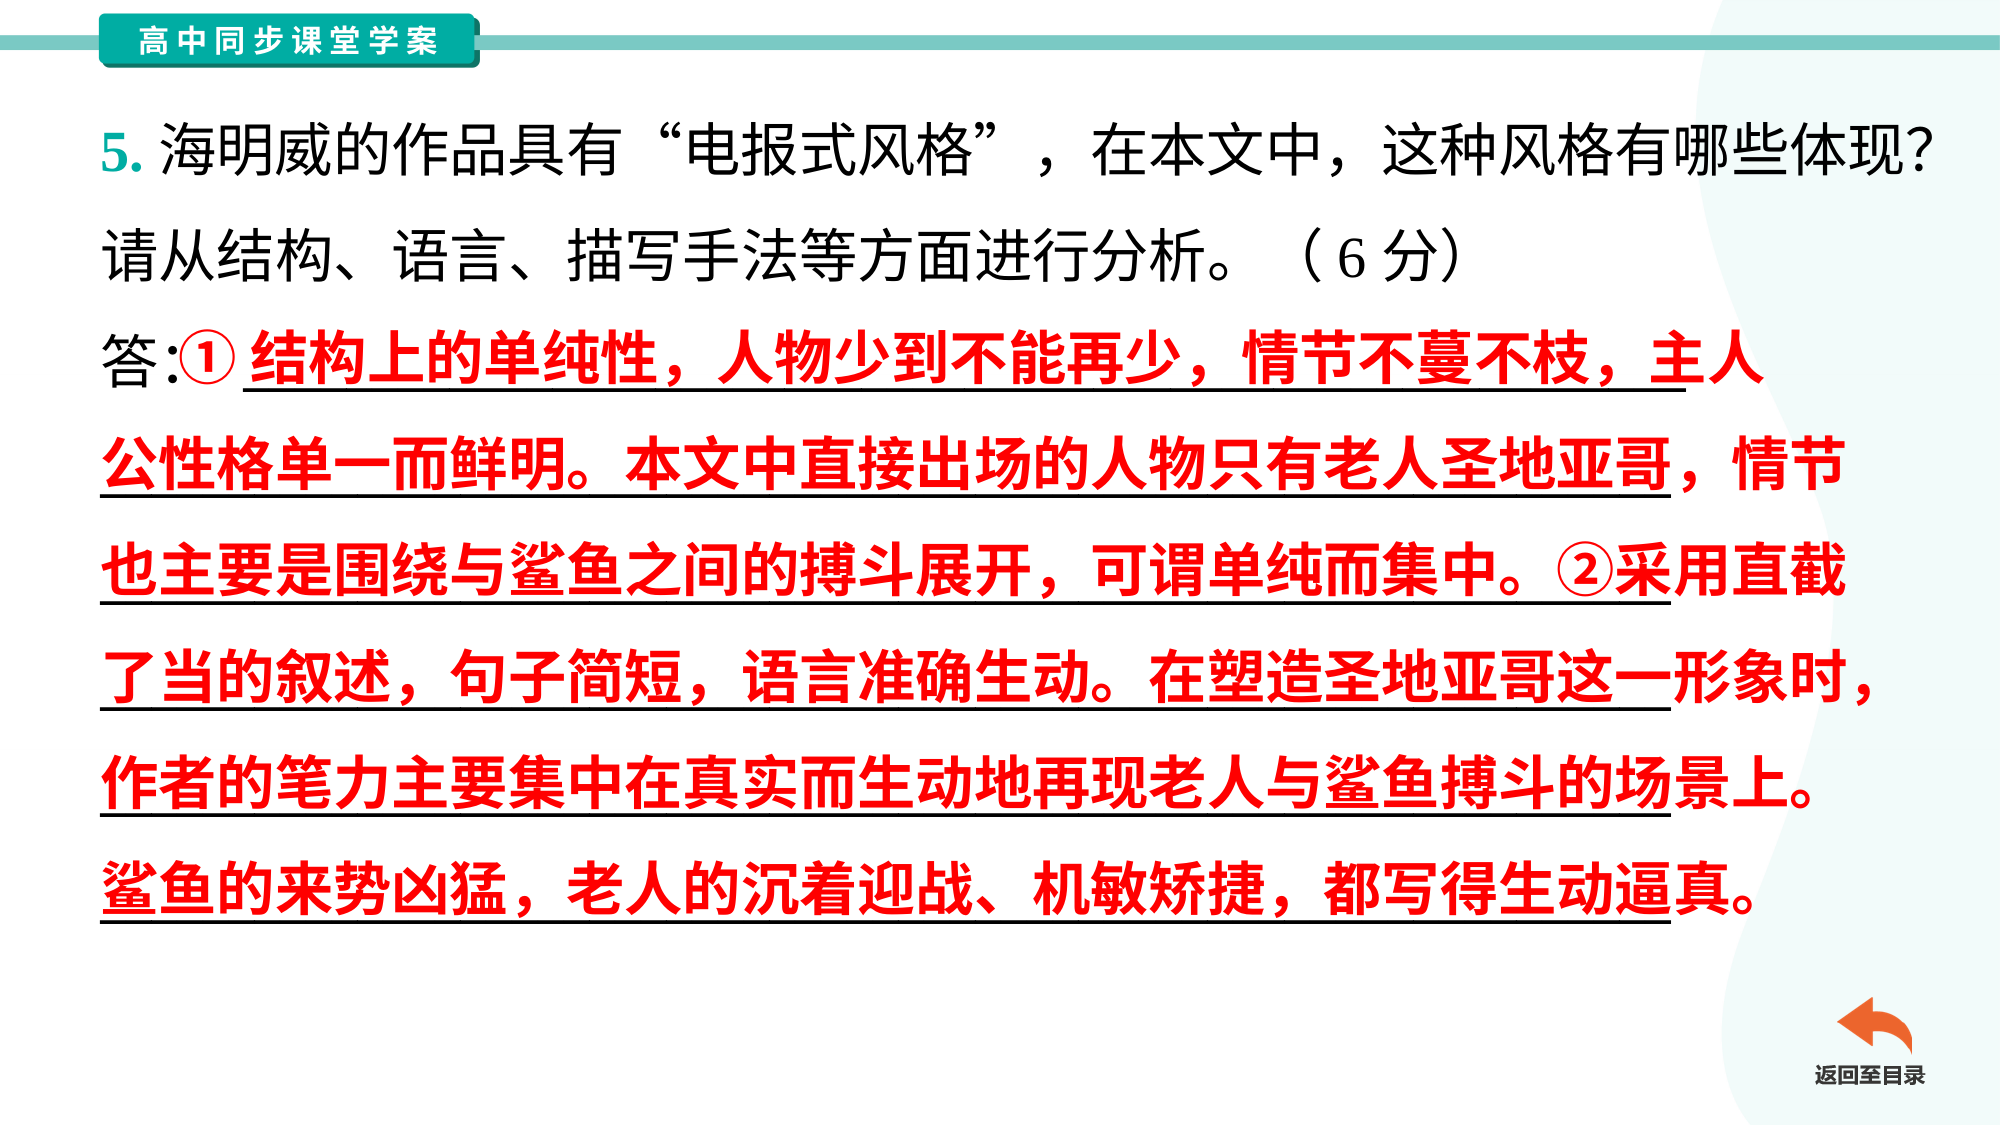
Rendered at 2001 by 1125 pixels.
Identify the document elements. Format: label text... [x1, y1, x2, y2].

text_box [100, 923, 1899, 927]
picture [0, 0, 2000, 1125]
text_box 5.海明威的作品具有“电报式风格”，在本文中，这种风格有哪些体现？ 请从结构、语言、描写手法等方面进行分析。（6分） 答： ________________________________________________________ _____________________________________________________________ _____________________________________________________________ _____________________________________________________________ _____________________________________________________________ _____________________________________________________________ [100, 76, 1899, 284]
text_box ①结构上的单纯性，人物少到不能再少，情节不蔓不枝，主人 公性格单一而鲜明。本文中直接出场的人物只有老人圣地亚哥，情节 也主要是围绕与鲨鱼之间的搏斗展开，可谓单纯而集中。②采用直截 了当的叙述，句子简短，语言准确生动。在塑造圣地亚哥这一形象时， 作者的笔力主要集中在真实而生动地再现老人与鲨鱼搏斗的场景上。 鲨鱼的来势凶猛，老人的沉着迎战、机敏矫捷，都写得生动逼真。 [100, 284, 1899, 923]
